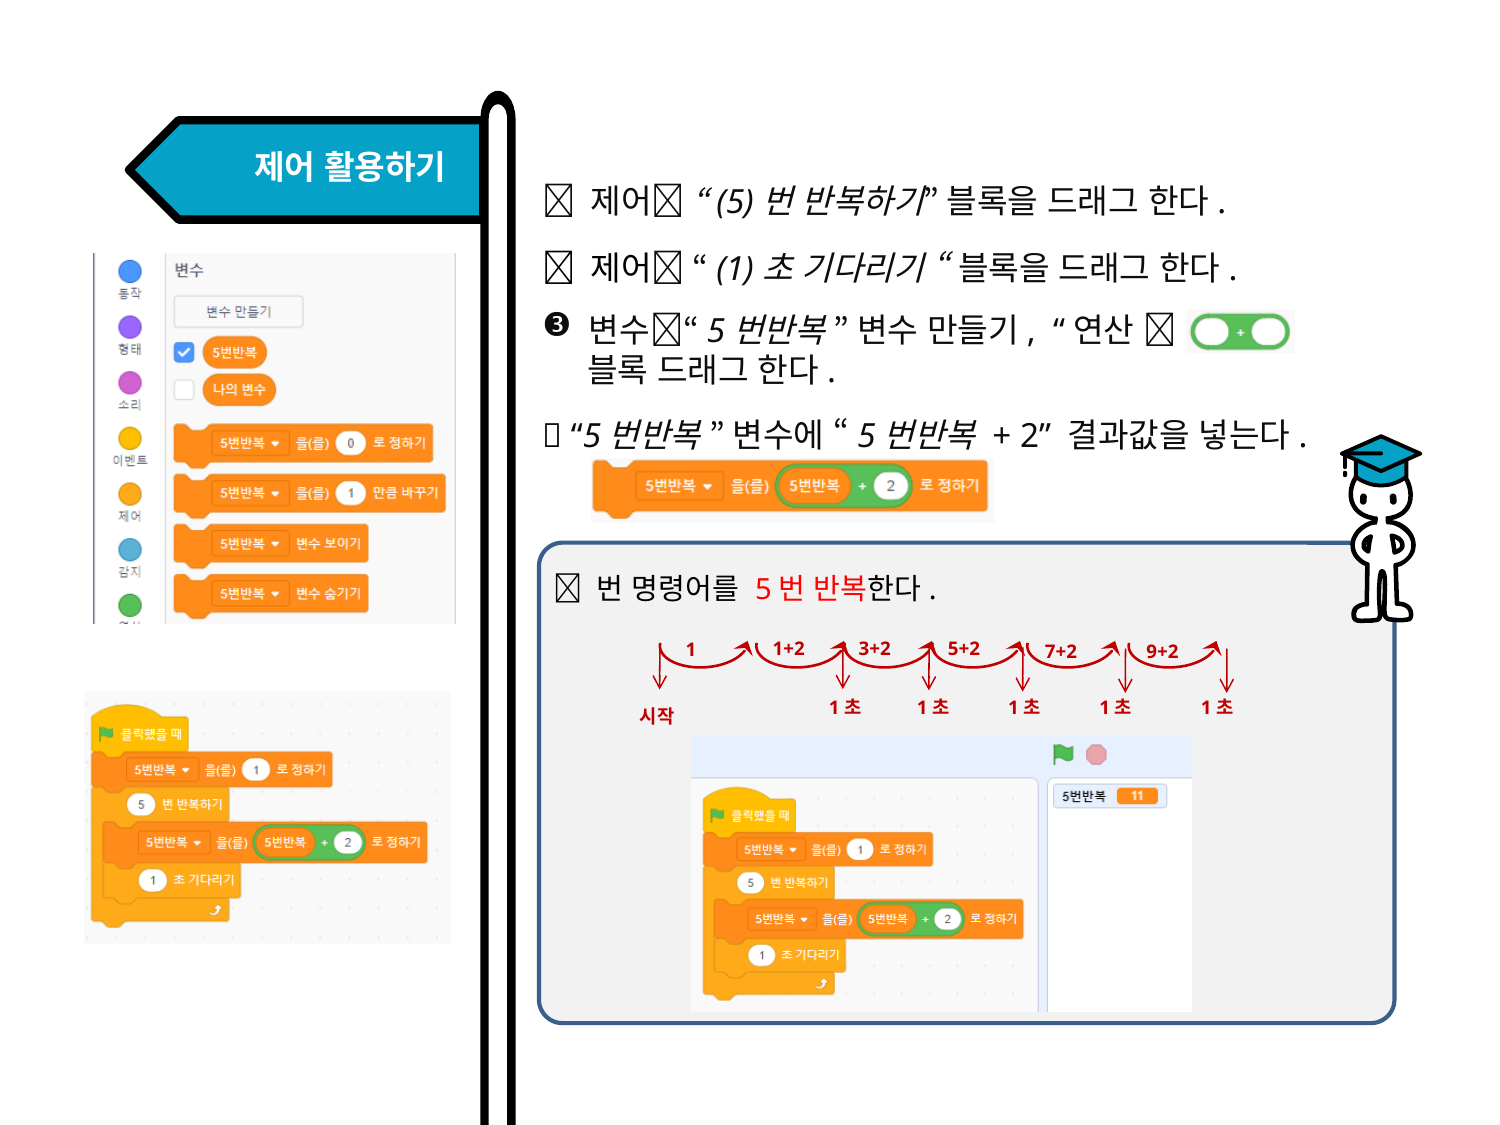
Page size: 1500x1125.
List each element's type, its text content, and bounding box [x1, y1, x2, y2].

text_box [480, 90, 516, 1125]
text_box  제어 “(1)초 기다리기 “ 블록을 드래그 한다. [527, 240, 1295, 295]
text_box 변수“5번반복 ” 변수 만들기, “연산  ” 블록 드래그 한다. [527, 301, 1356, 397]
picture [690, 735, 1192, 1012]
text_box 제어 활용하기 [254, 151, 469, 188]
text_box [624, 620, 1262, 759]
text_box  번 명령어를 5번 반복한다. [538, 563, 1334, 613]
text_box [1339, 434, 1423, 624]
picture [1185, 309, 1295, 353]
text_box [536, 540, 1397, 1026]
picture [83, 691, 451, 944]
text_box [128, 120, 484, 220]
text_box  “5번반복 ” 변수에 “5번반복 + 2” 결과값을 넣는다. [527, 407, 1354, 462]
picture [92, 253, 456, 625]
text_box  제어 “(5)번 반복하기” 블록을 드래그 한다. [527, 172, 1301, 228]
picture [591, 458, 994, 524]
